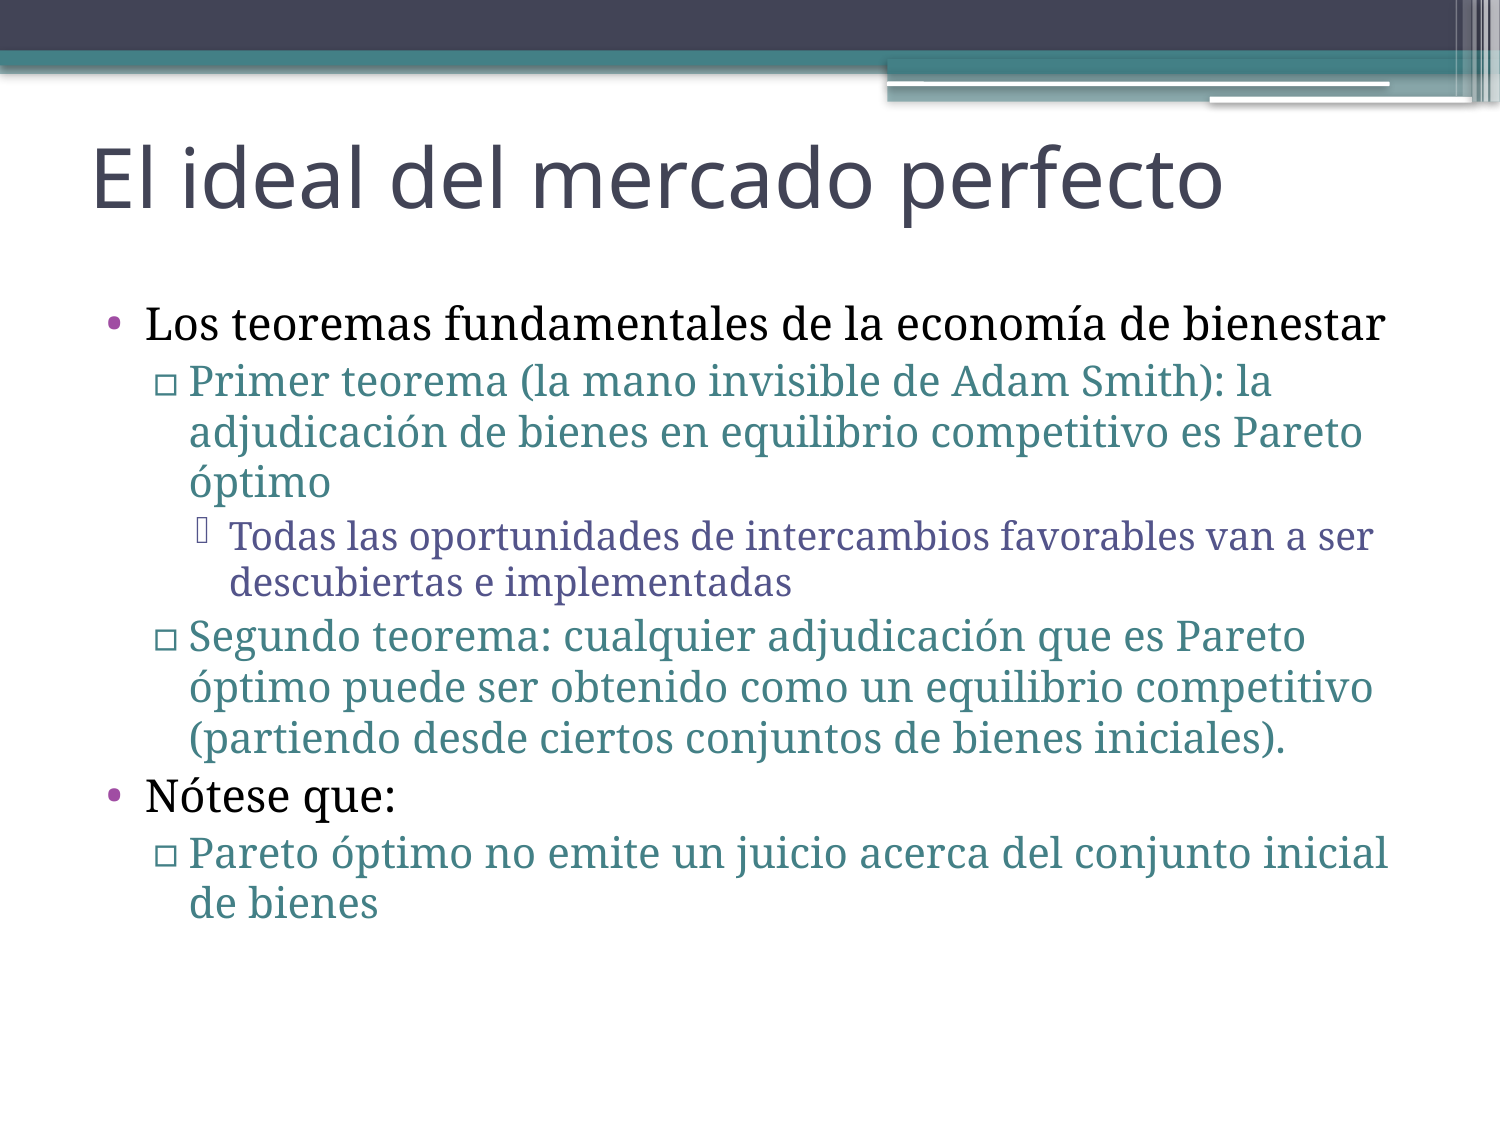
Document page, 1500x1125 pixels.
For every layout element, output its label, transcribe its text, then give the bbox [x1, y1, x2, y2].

list Los teoremas fundamentales de la economía de bienestar Primer teorema (la mano invisible de Adam Smith): la adjudicación de bienes en equilibrio competitivo es Pareto óptimo Todas las oportunidades de intercambios favorables van a ser descubiertas e implementadas Segundo teorema: cualquier adjudicación que es Pareto óptimo puede ser obtenido como un equilibrio competitivo (partiendo desde ciertos conjuntos de bienes iniciales). Nótese que: Pareto óptimo no emite un juicio acerca del conjunto inicial de bienes [75, 287, 1425, 1004]
title El ideal del mercado perfecto [75, 87, 1425, 263]
